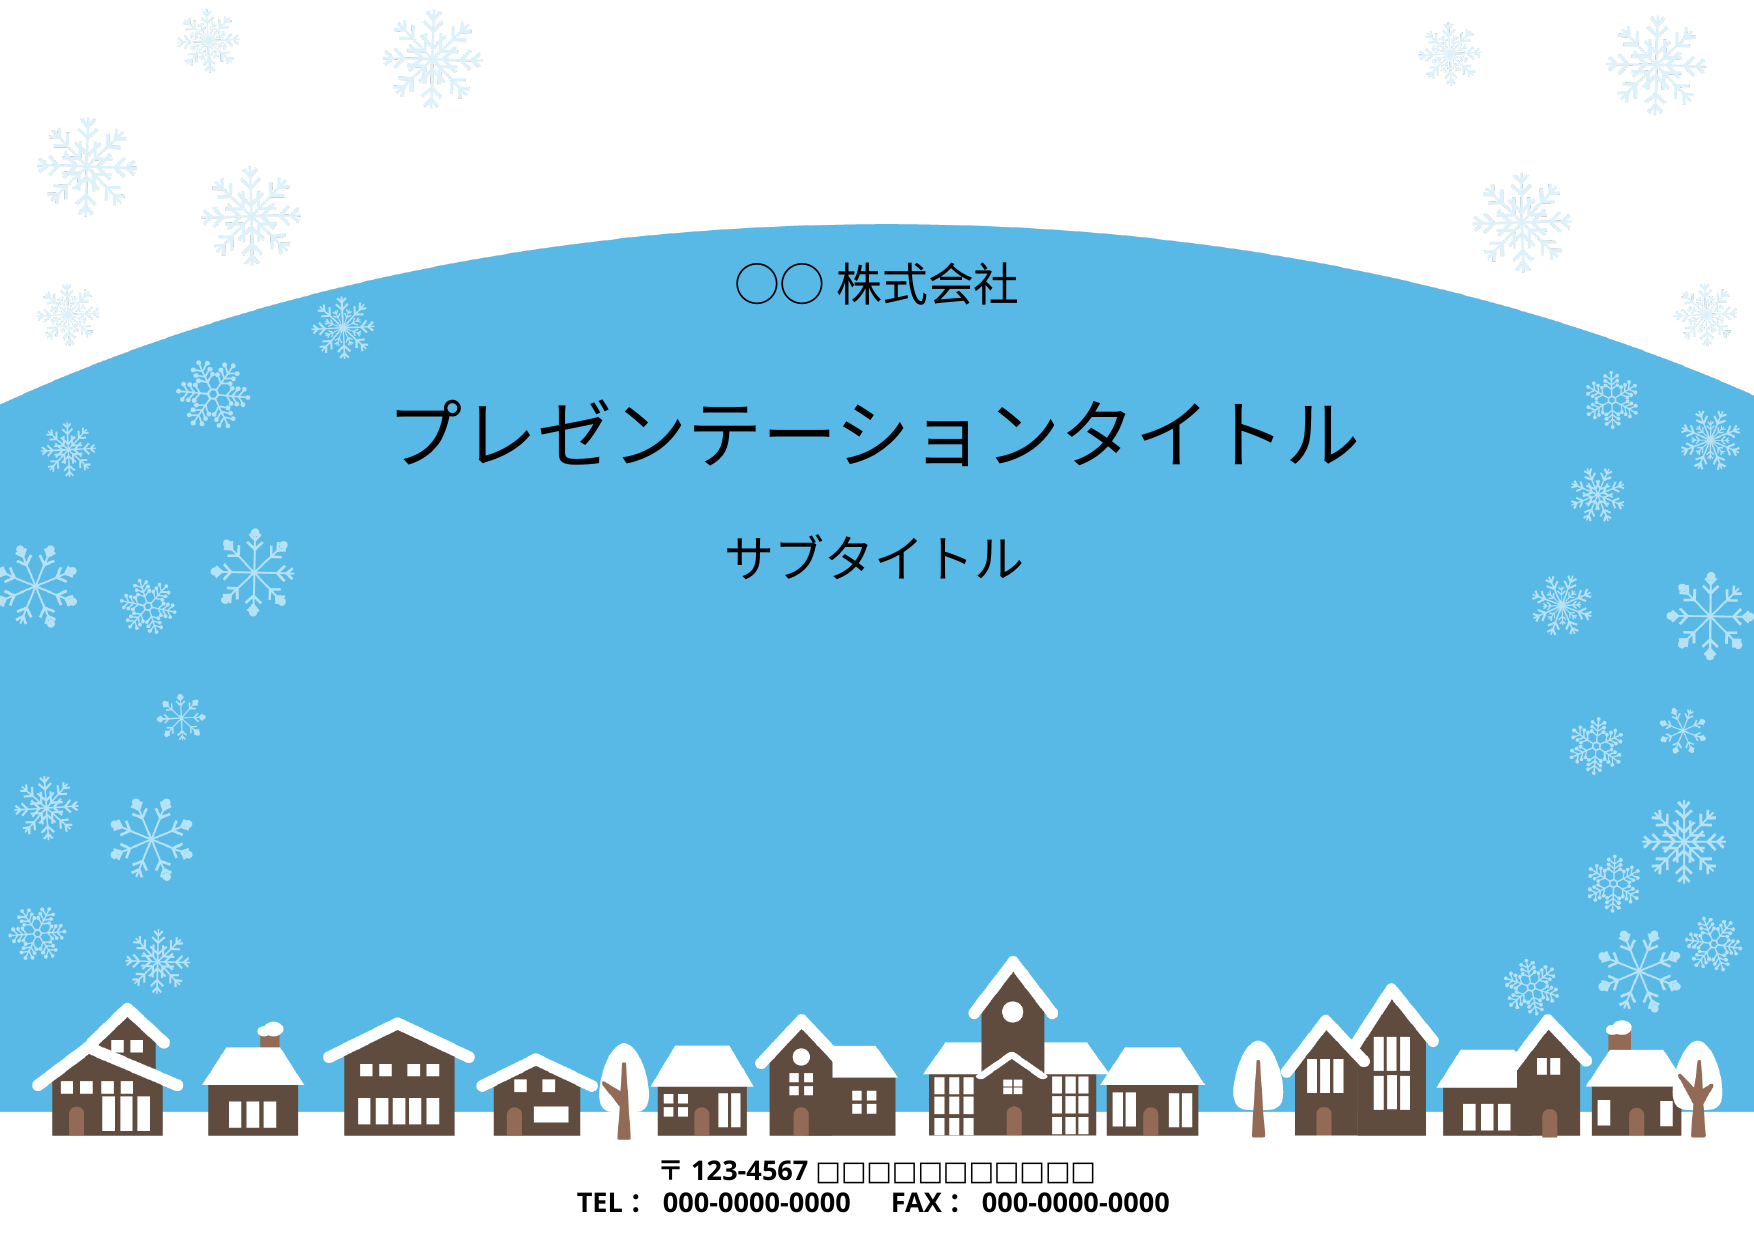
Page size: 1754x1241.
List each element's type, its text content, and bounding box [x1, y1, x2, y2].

picture [0, 0, 1754, 1241]
text_box サブタイトル [260, 519, 1488, 615]
text_box プレゼンテーションタイトル [254, 298, 1494, 567]
text_box ○○株式会社 [699, 248, 1055, 318]
text_box 〒123-4567 □□□□□□□□□□□ TEL：000-0000-0000 FAX：000-0000-0000 [554, 1145, 1200, 1226]
